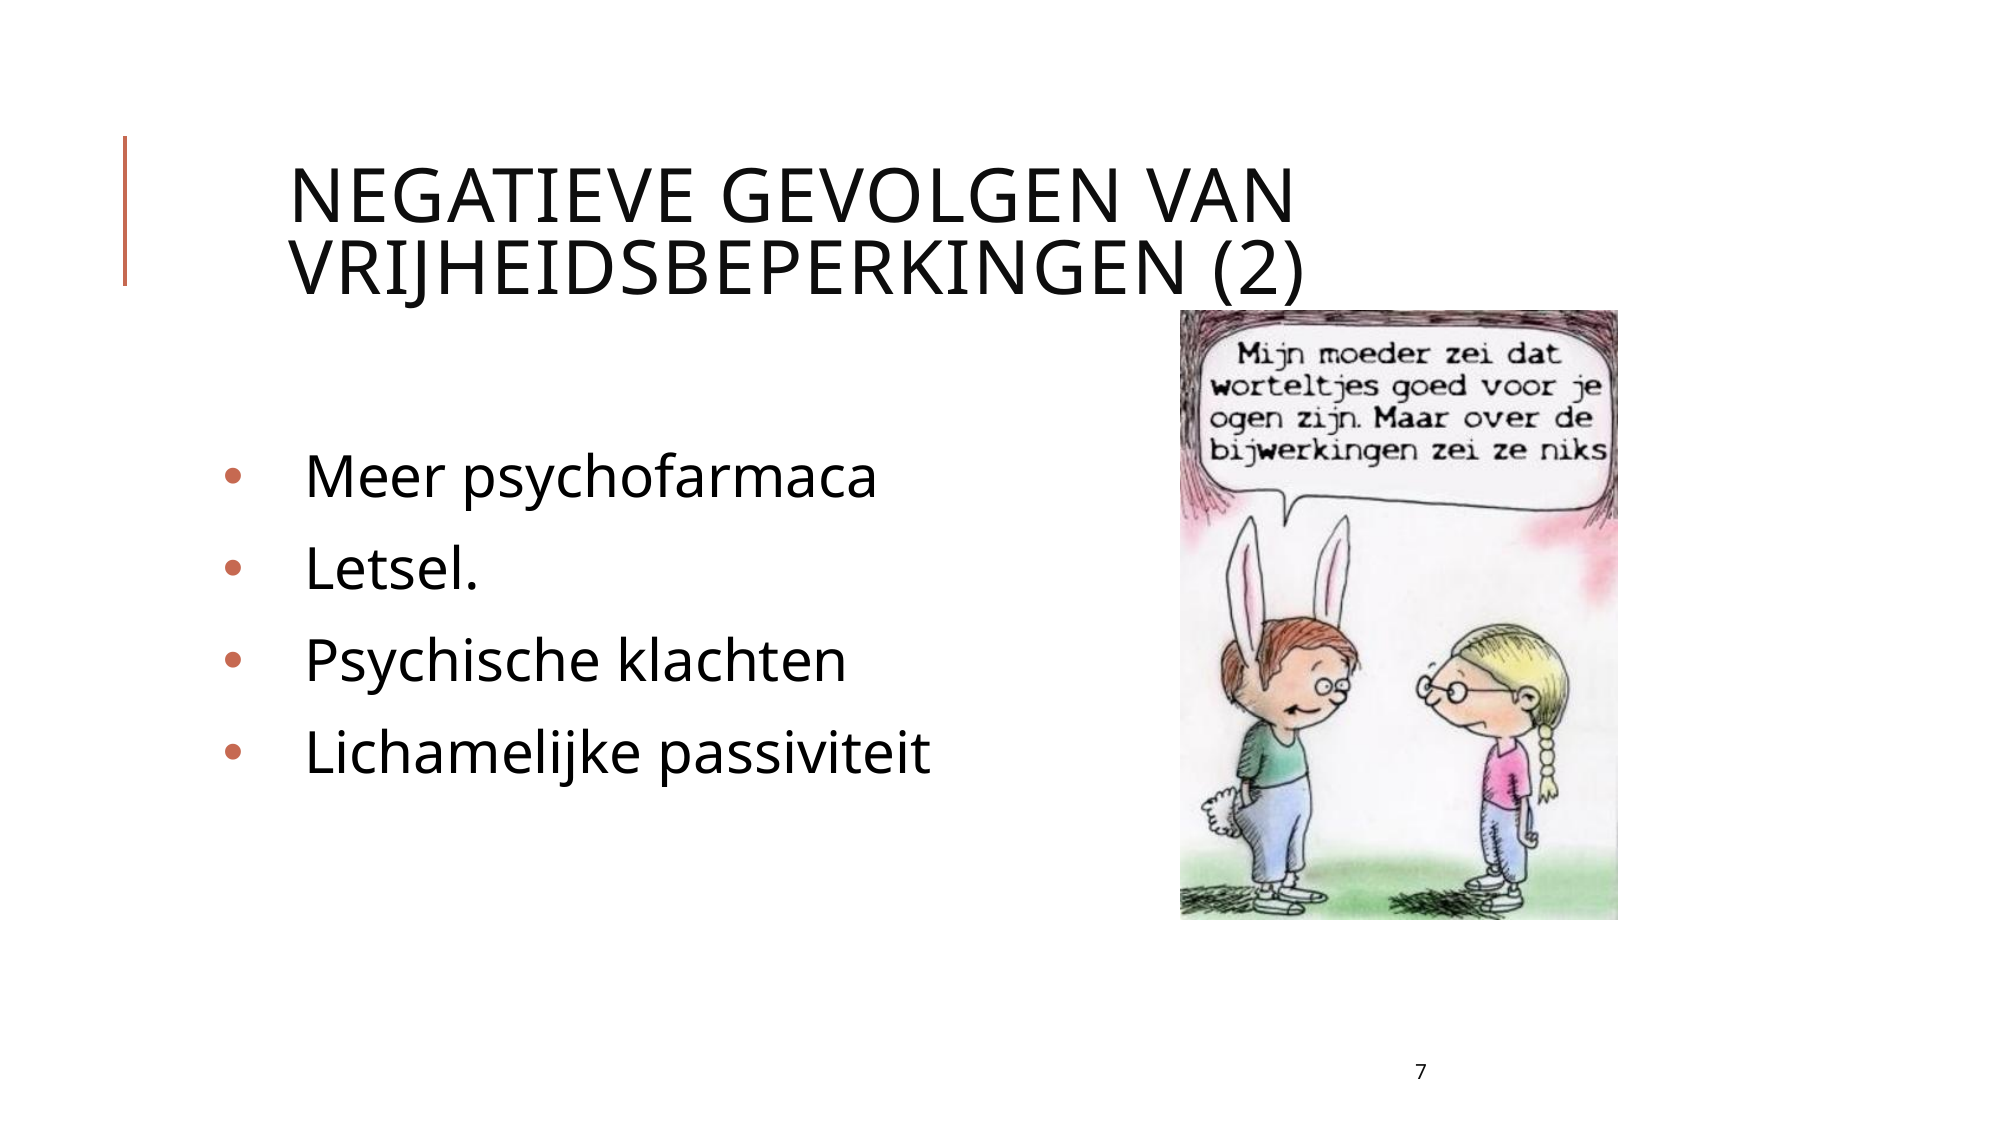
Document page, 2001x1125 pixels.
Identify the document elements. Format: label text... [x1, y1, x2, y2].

picture [1180, 309, 1618, 921]
title Negatieve gevolgen van vrijheidsbeperkingen (2) [273, 167, 1723, 306]
slide_number 7 [1400, 1042, 1750, 1103]
list Meer psychofarmaca Letsel. Psychische klachten Lichamelijke passiviteit [215, 248, 1331, 916]
